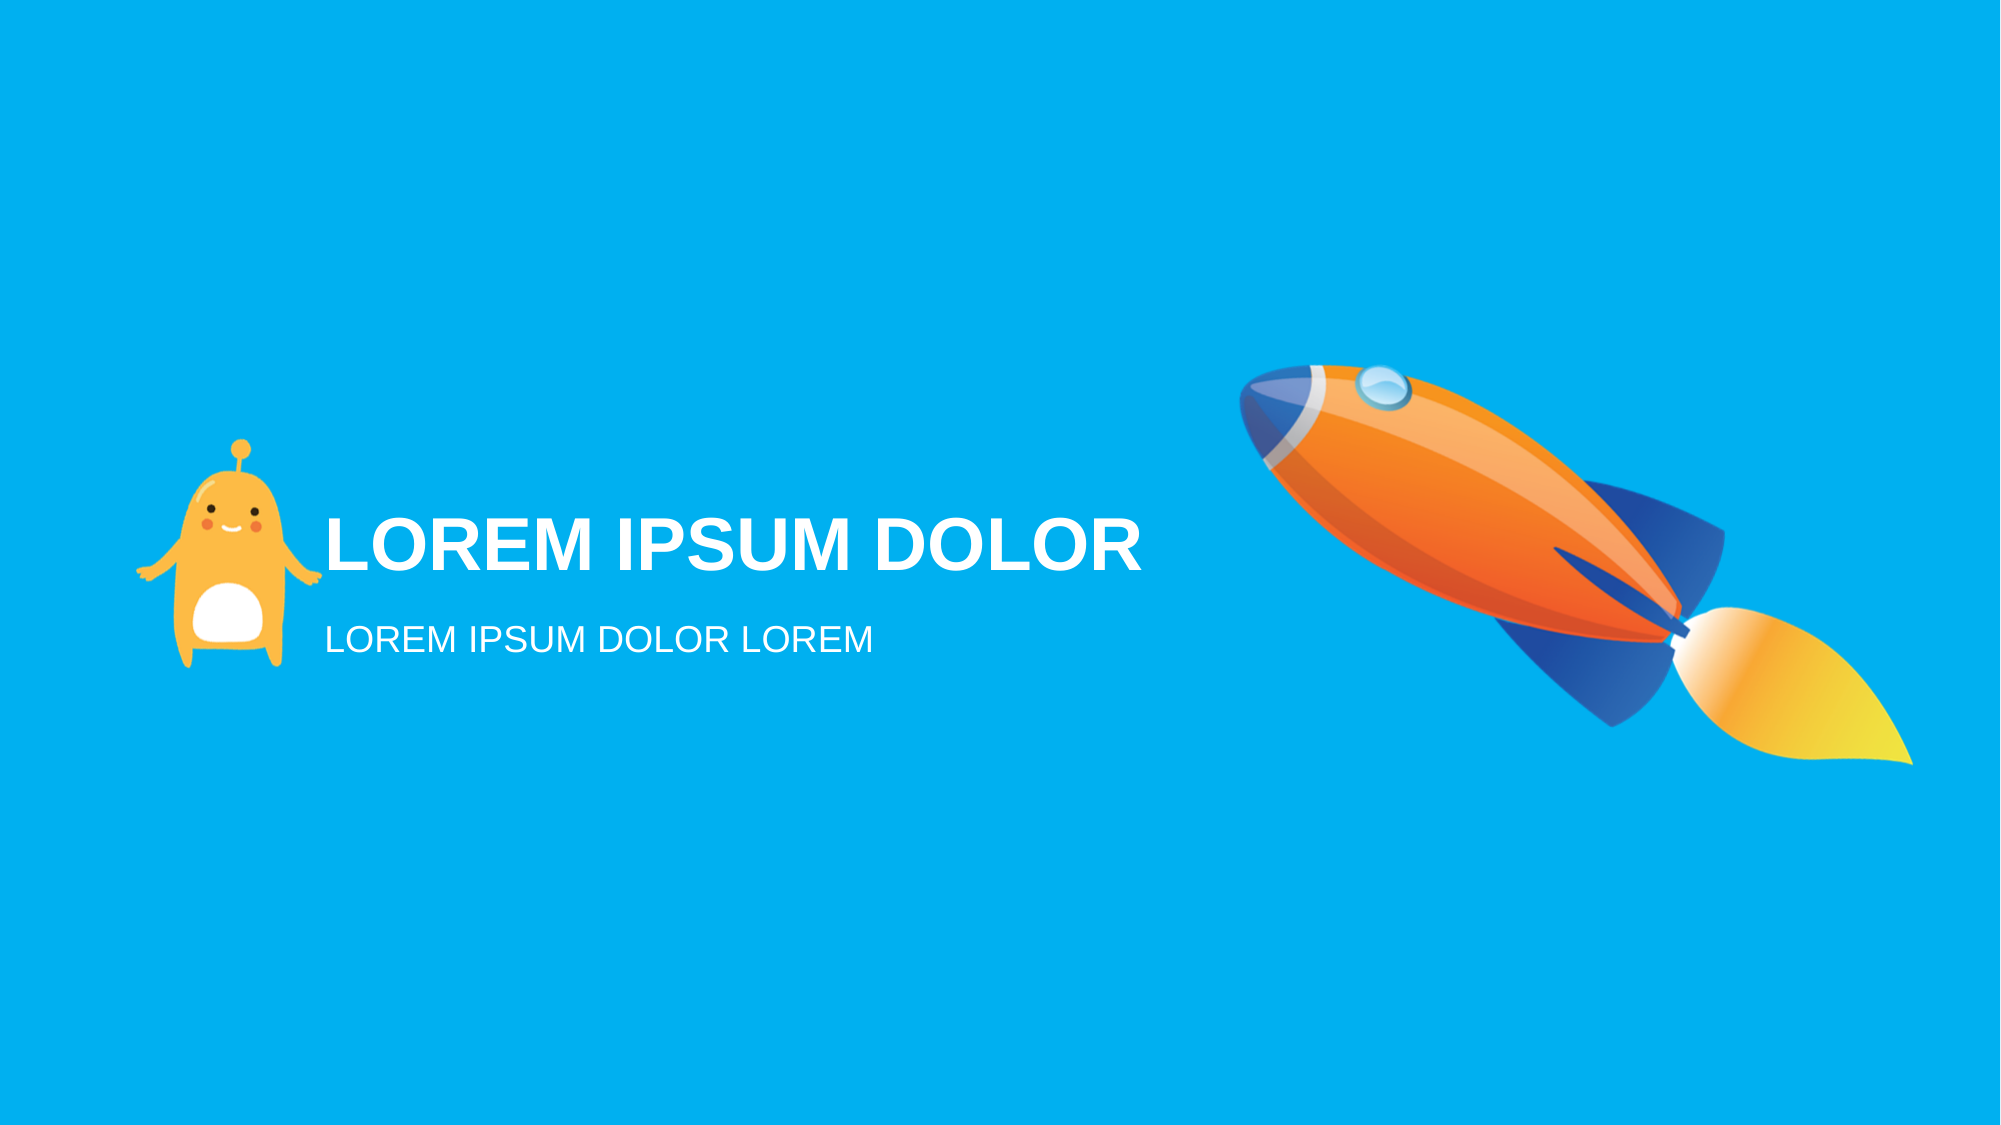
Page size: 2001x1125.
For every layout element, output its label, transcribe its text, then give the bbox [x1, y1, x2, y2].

picture [1241, 365, 1912, 764]
list LOREM IPSUM DOLOR LOREM [309, 594, 1369, 670]
picture [137, 439, 309, 667]
title LOREM IPSUM DOLOR [309, 427, 1369, 594]
